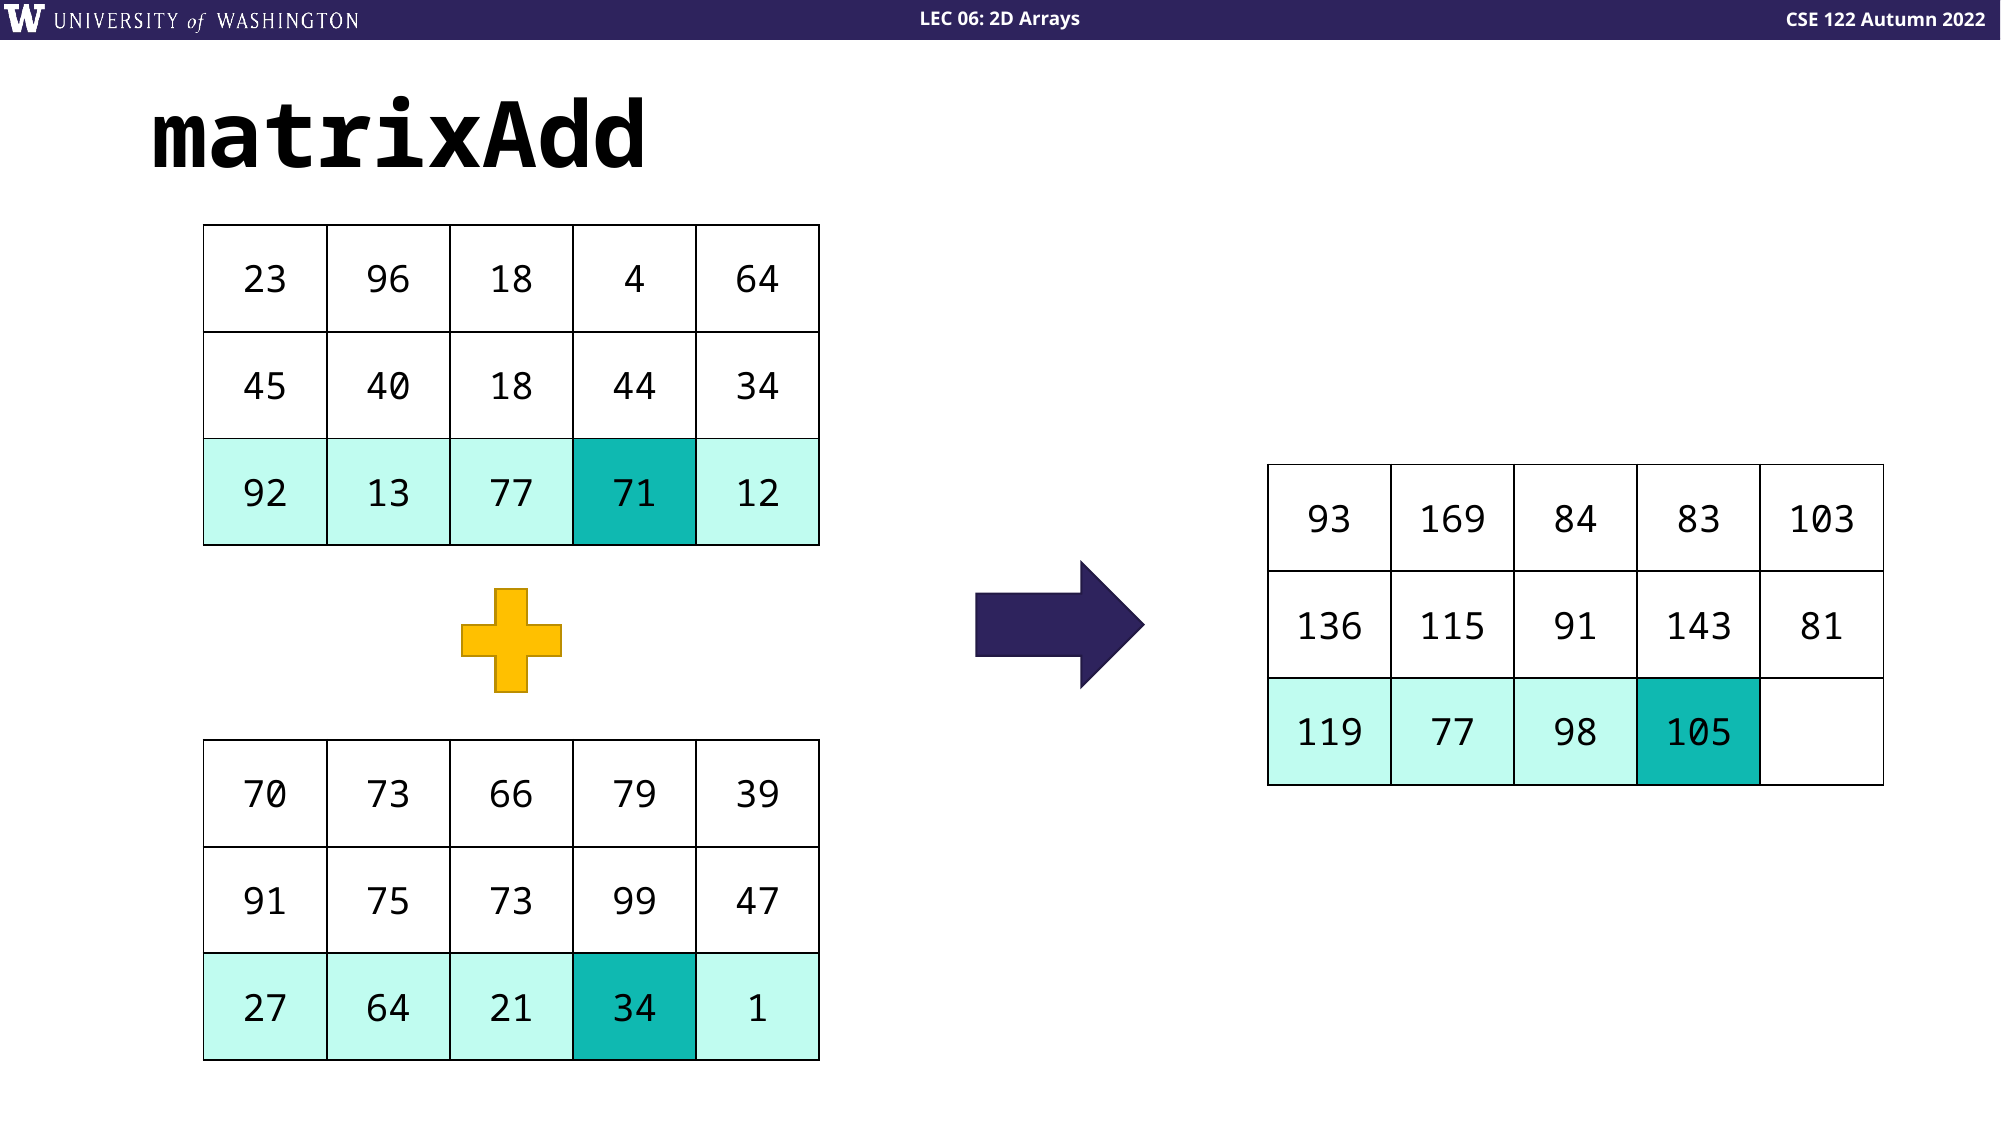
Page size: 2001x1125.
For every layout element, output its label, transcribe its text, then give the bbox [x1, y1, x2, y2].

table_cell 91 [204, 848, 326, 952]
table_header 73 [328, 741, 449, 846]
table_cell 47 [697, 848, 818, 952]
table_cell 73 [451, 848, 572, 952]
table_cell 34 [697, 333, 818, 438]
table_cell 99 [574, 848, 695, 952]
table_header 4 [574, 226, 695, 331]
table_header 79 [574, 741, 695, 846]
table_cell 64 [328, 954, 449, 1059]
text_box [975, 560, 1145, 690]
table_header 23 [204, 226, 326, 331]
table_cell 77 [451, 439, 572, 544]
table_cell 27 [204, 954, 326, 1059]
table_cell [1761, 679, 1883, 784]
table_header 70 [204, 741, 326, 846]
title matrixAdd [137, 74, 1863, 200]
table_header 66 [451, 741, 572, 846]
picture [4, 4, 358, 33]
table_header 64 [697, 226, 818, 331]
table_header 96 [328, 226, 449, 331]
table_header 169 [1392, 465, 1513, 570]
table_cell 115 [1392, 572, 1513, 677]
table_cell 77 [1392, 679, 1513, 784]
table_cell 34 [574, 954, 695, 1059]
table_cell 18 [451, 333, 572, 438]
table_cell 98 [1515, 679, 1636, 784]
table_cell 92 [204, 439, 326, 544]
table_cell 105 [1638, 679, 1759, 784]
table_cell 45 [204, 333, 326, 438]
table_cell 81 [1761, 572, 1883, 677]
table_cell 21 [451, 954, 572, 1059]
table_cell 40 [328, 333, 449, 438]
table_cell 75 [328, 848, 449, 952]
table_cell 91 [1515, 572, 1636, 677]
text_box [461, 588, 562, 693]
table_header 84 [1515, 465, 1636, 570]
table_cell 136 [1269, 572, 1390, 677]
table_cell 71 [574, 439, 695, 544]
table_cell 12 [697, 439, 818, 544]
table_header 103 [1761, 465, 1883, 570]
table_header 18 [451, 226, 572, 331]
table_header 39 [697, 741, 818, 846]
table_cell 13 [328, 439, 449, 544]
table_cell 44 [574, 333, 695, 438]
table_cell 119 [1269, 679, 1390, 784]
table_cell 1 [697, 954, 818, 1059]
table_header 93 [1269, 465, 1390, 570]
table_header 83 [1638, 465, 1759, 570]
table_cell 143 [1638, 572, 1759, 677]
